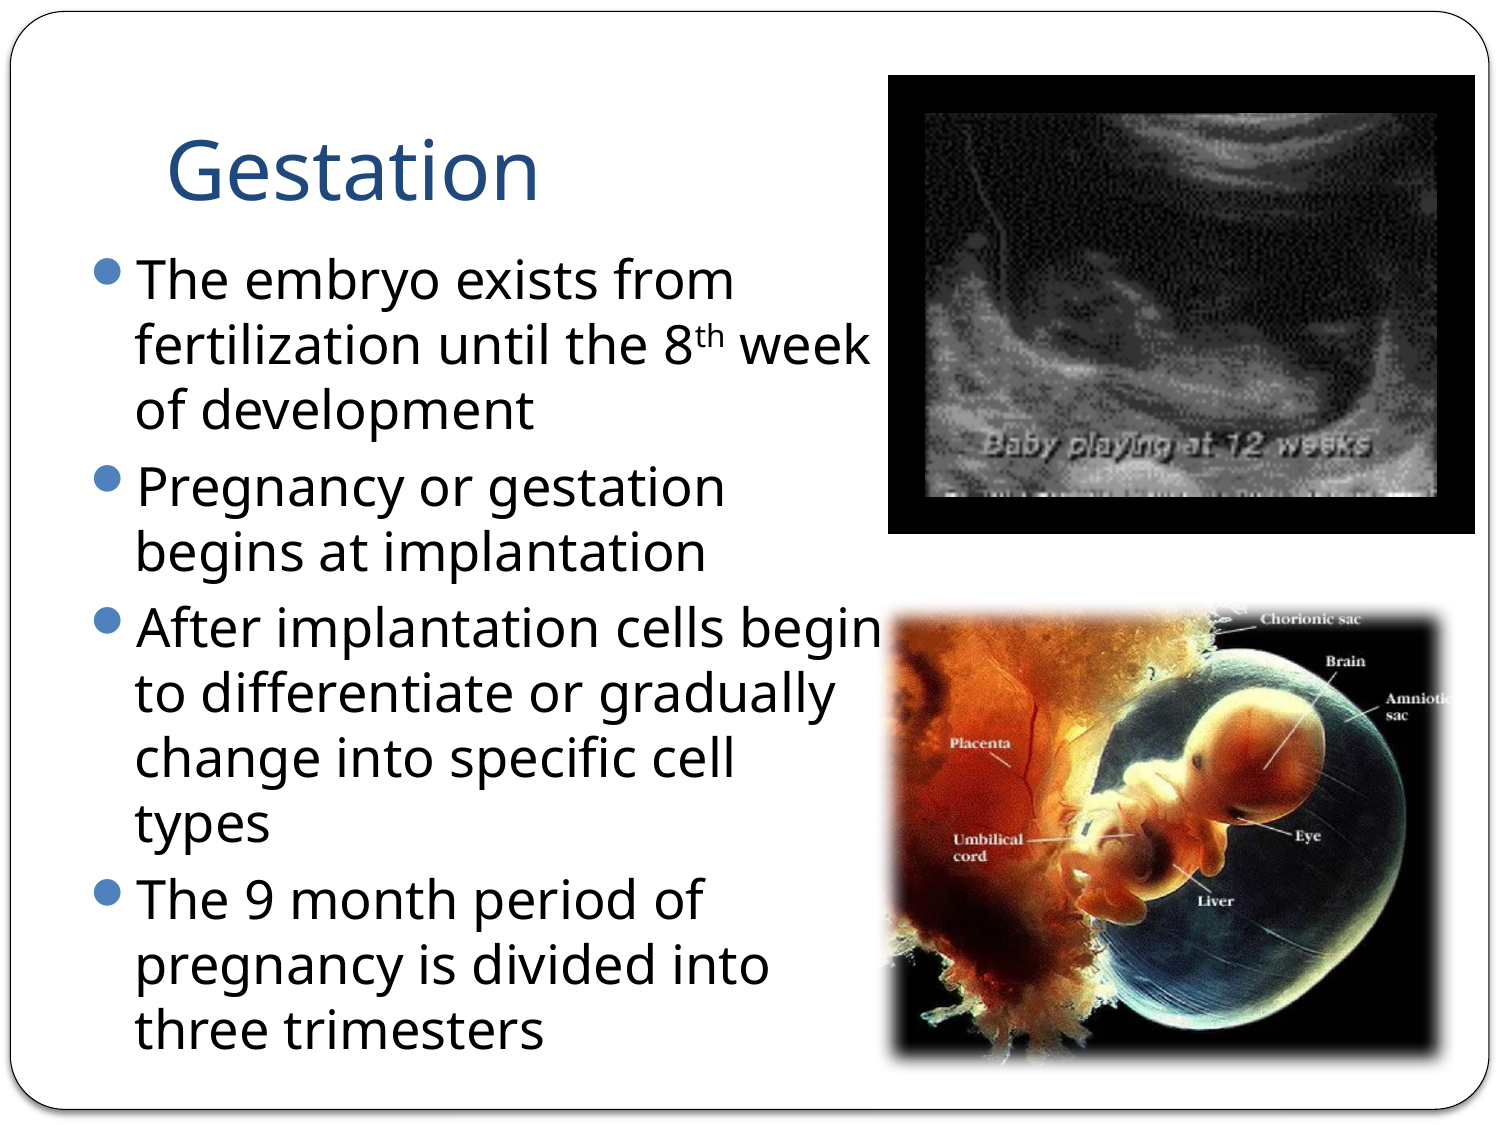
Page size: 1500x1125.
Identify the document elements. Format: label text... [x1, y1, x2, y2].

picture [874, 599, 1456, 1075]
list The embryo exists from fertilization until the 8th week of development Pregnancy or gestation begins at implantation After implantation cells begin to differentiate or gradually change into specific cell types The 9 month period of pregnancy is divided into three trimesters [75, 237, 900, 988]
picture [924, 112, 1438, 498]
title Gestation [150, 45, 1425, 233]
